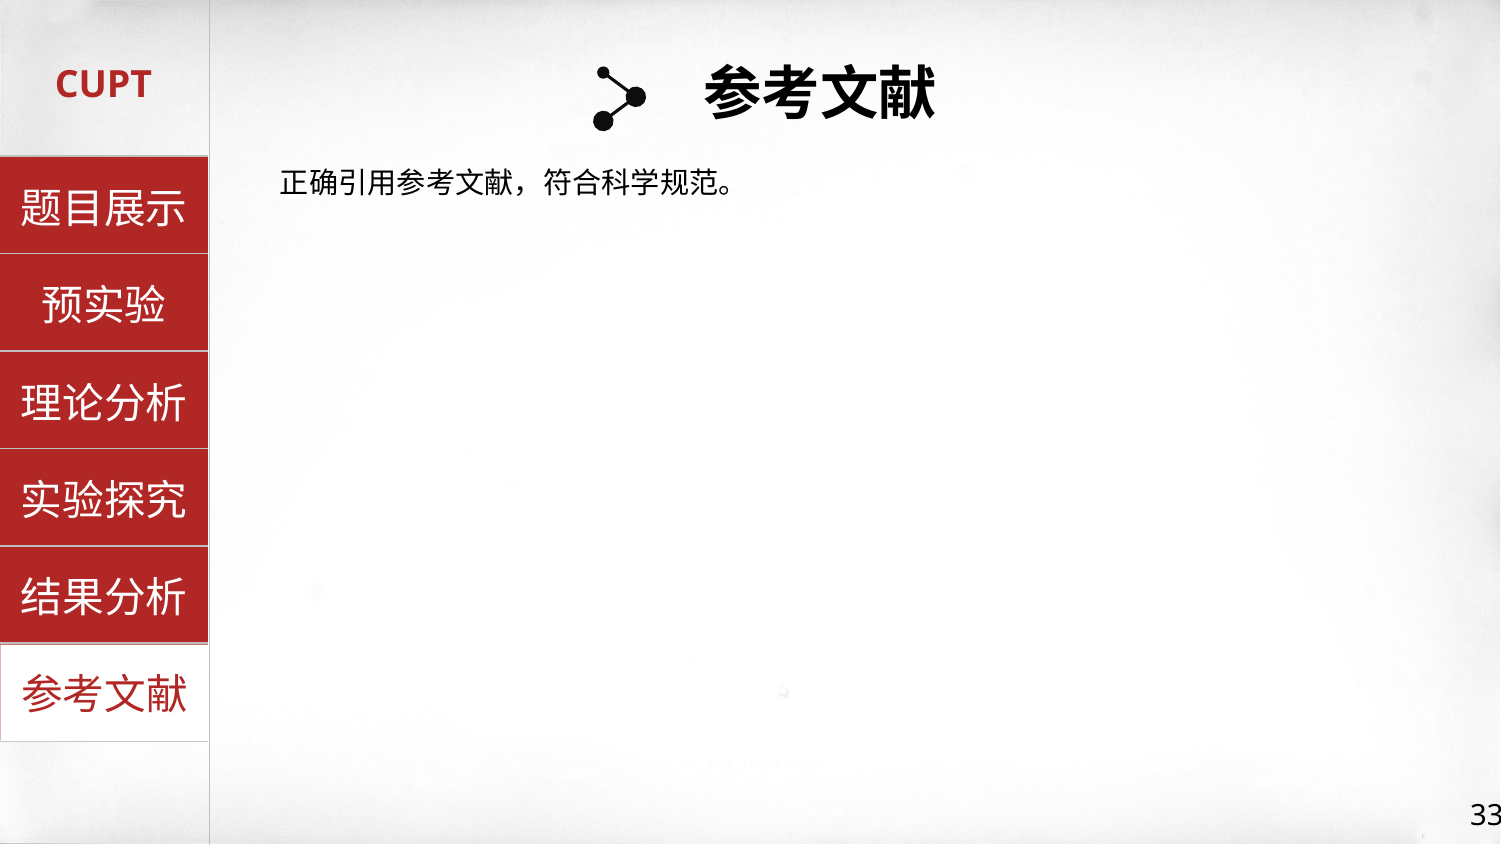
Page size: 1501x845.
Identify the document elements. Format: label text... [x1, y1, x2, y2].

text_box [603, 72, 636, 121]
text_box 33 [1455, 788, 1501, 839]
text_box 正确引用参考文献，符合科学规范。 [265, 157, 1454, 207]
text_box 参考文献 [692, 51, 1215, 133]
